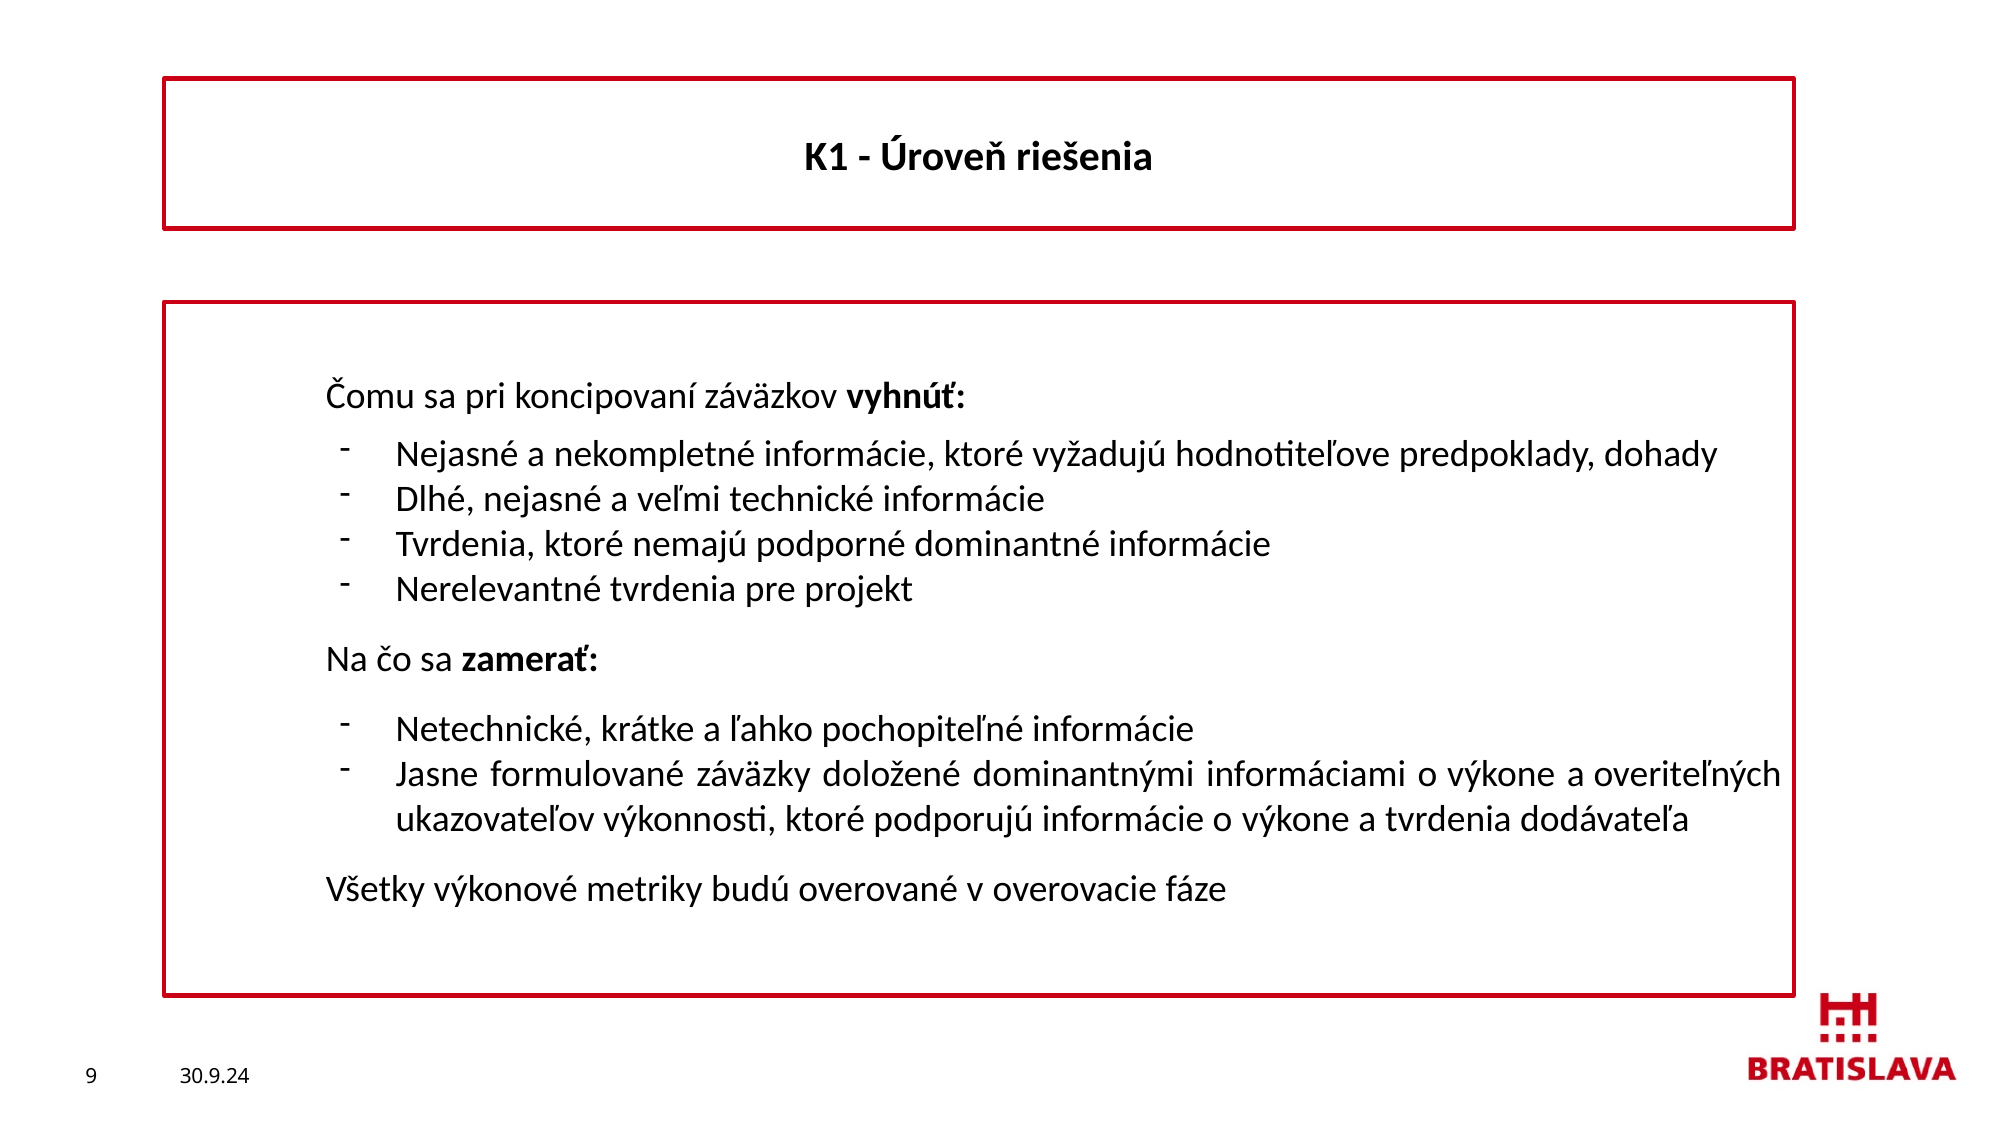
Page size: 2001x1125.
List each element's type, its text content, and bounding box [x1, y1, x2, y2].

text_box Čomu sa pri koncipovaní záväzkov vyhnúť: Nejasné a nekompletné informácie, ktoré vyžadujú hodnotiteľove predpoklady, dohady Dlhé, nejasné a veľmi technické informácie Tvrdenia, ktoré nemajú podporné dominantné informácie Nerelevantné tvrdenia pre projekt Na čo sa zamerať: Netechnické, krátke a ľahko pochopiteľné informácie Jasne formulované záväzky doložené dominantnými informáciami o výkone a overiteľných ukazovateľov výkonnosti, ktoré podporujú informácie o výkone a tvrdenia dodávateľa Všetky výkonové metriky budú overované v overovacie fáze [162, 300, 1796, 998]
text_box K1 - Úroveň riešenia [162, 76, 1796, 231]
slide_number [179, 1062, 417, 1094]
slide_number 9 [85, 1062, 165, 1094]
picture [1717, 960, 1982, 1110]
